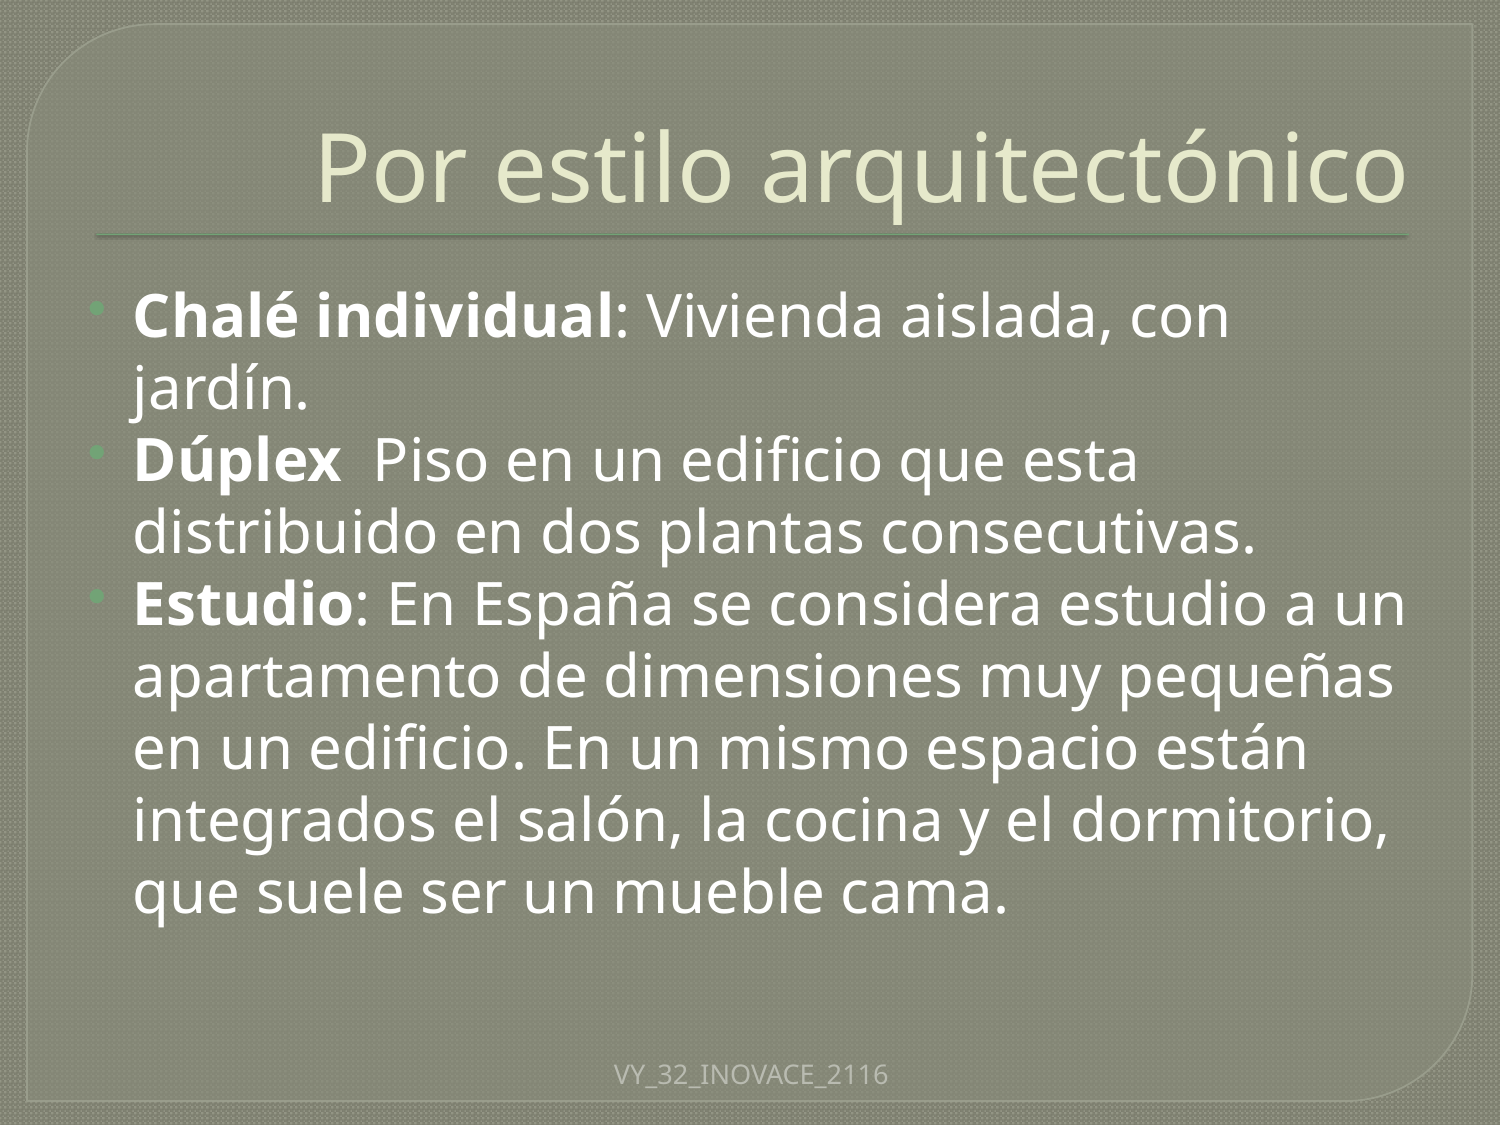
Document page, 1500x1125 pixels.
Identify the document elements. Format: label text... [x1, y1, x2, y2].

title Por estilo arquitectónico [75, 41, 1425, 230]
footer VY_32_INOVACE_2116 [212, 1050, 904, 1095]
list Chalé individual: Vivienda aislada, con jardín. Dúplex Piso en un edificio que esta distribuido en dos plantas consecutivas. Estudio: En España se considera estudio a un apartamento de dimensiones muy pequeñas en un edificio. En un mismo espacio están integrados el salón, la cocina y el dormitorio, que suele ser un mueble cama. [75, 270, 1425, 1013]
